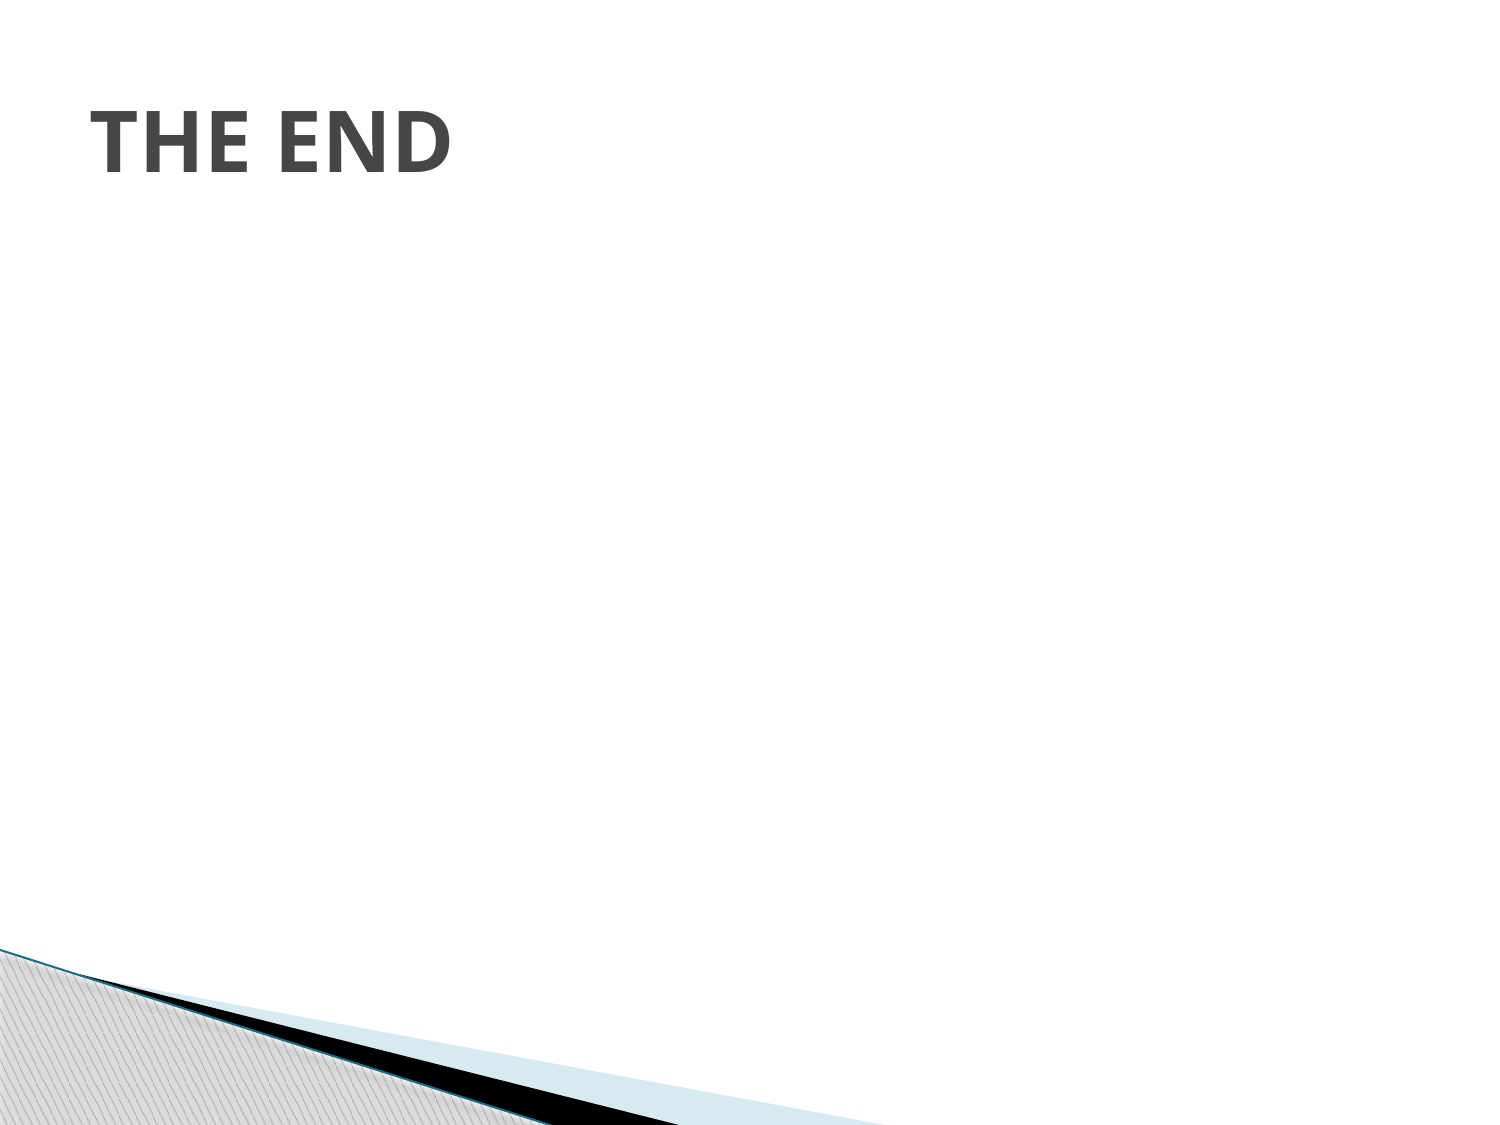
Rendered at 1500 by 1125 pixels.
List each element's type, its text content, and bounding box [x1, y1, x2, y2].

title THE END [75, 45, 1425, 233]
